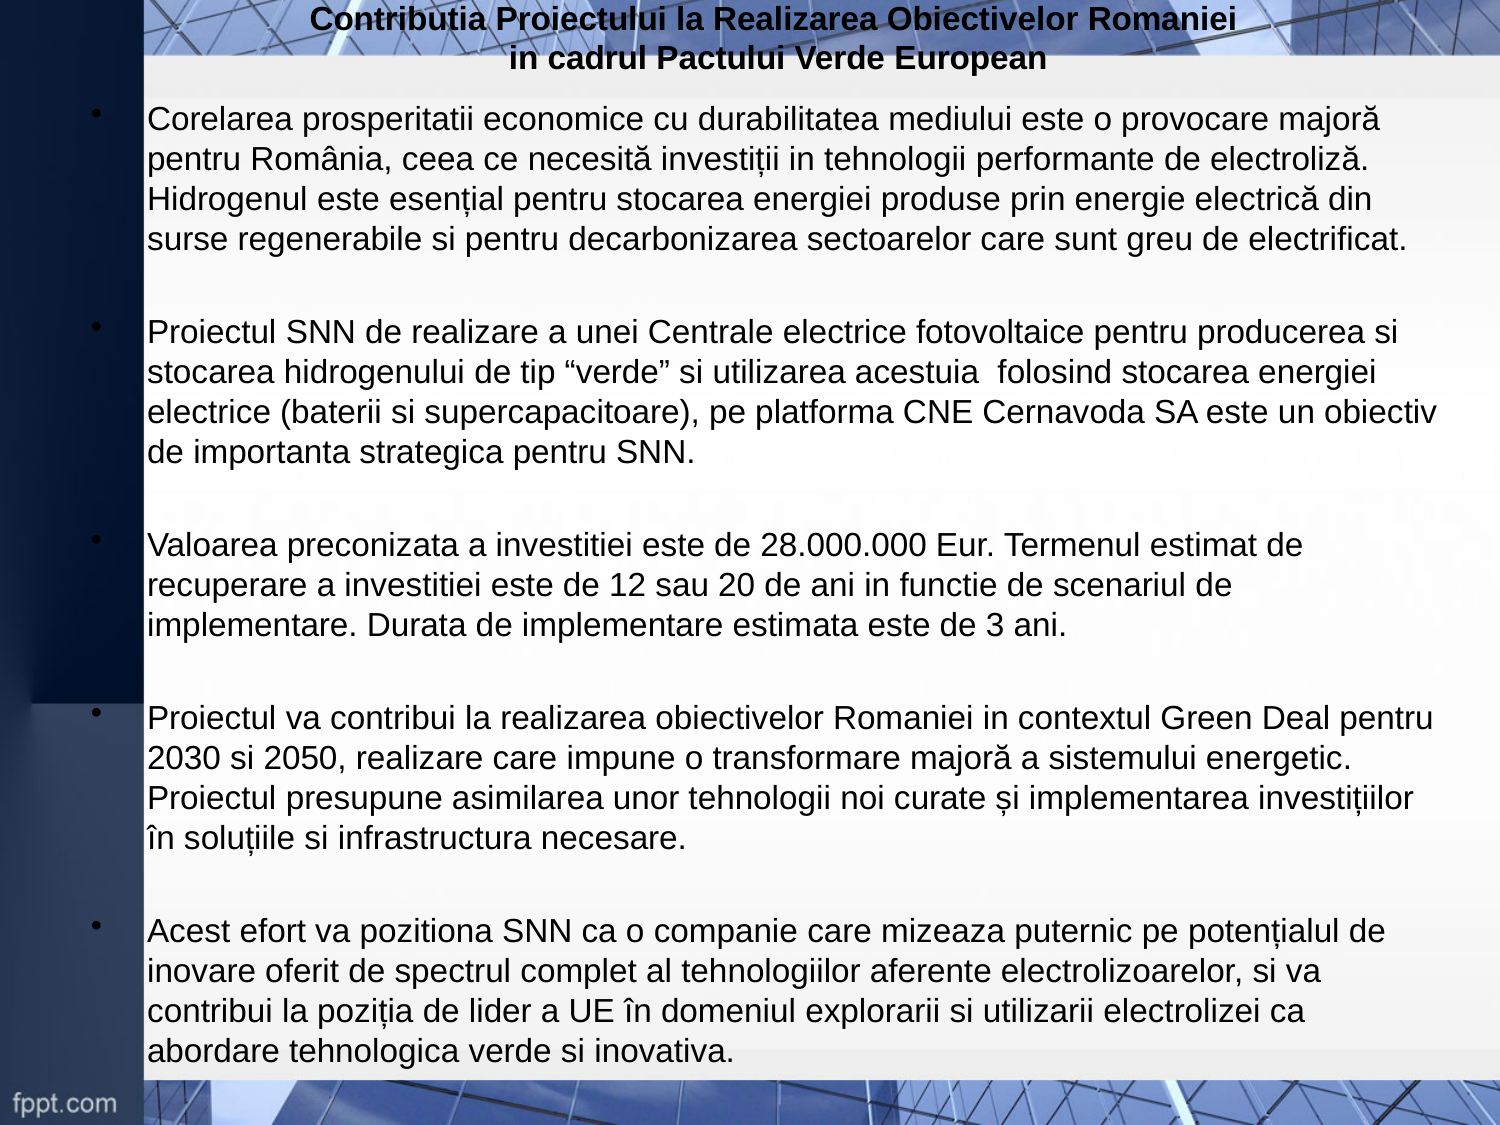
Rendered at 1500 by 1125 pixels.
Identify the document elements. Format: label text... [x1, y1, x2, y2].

title Contributia Proiectului la Realizarea Obiectivelor Romaniei in cadrul Pactului Verde European [75, 0, 1483, 114]
list Corelarea prosperitatii economice cu durabilitatea mediului este o provocare majoră pentru România, ceea ce necesită investiții in tehnologii performante de electroliză. Hidrogenul este esențial pentru stocarea energiei produse prin energie electrică din surse regenerabile si pentru decarbonizarea sectoarelor care sunt greu de electrificat. Proiectul SNN de realizare a unei Centrale electrice fotovoltaice pentru producerea si stocarea hidrogenului de tip “verde” si utilizarea acestuia folosind stocarea energiei electrice (baterii si supercapacitoare), pe platforma CNE Cernavoda SA este un obiectiv de importanta strategica pentru SNN. Valoarea preconizata a investitiei este de 28.000.000 Eur. Termenul estimat de recuperare a investitiei este de 12 sau 20 de ani in functie de scenariul de implementare. Durata de implementare estimata este de 3 ani. Proiectul va contribui la realizarea obiectivelor Romaniei in contextul Green Deal pentru 2030 si 2050, realizare care impune o transformare majoră a sistemului energetic. Proiectul presupune asimilarea unor tehnologii noi curate și implementarea investițiilor în soluțiile si infrastructura necesare. Acest efort va pozitiona SNN ca o companie care mizeaza puternic pe potențialul de inovare oferit de spectrul complet al tehnologiilor aferente electrolizoarelor, si va contribui la poziția de lider a UE în domeniul explorarii si utilizarii electrolizei ca abordare tehnologica verde si inovativa. [75, 90, 1460, 1053]
picture [0, 0, 1500, 1125]
